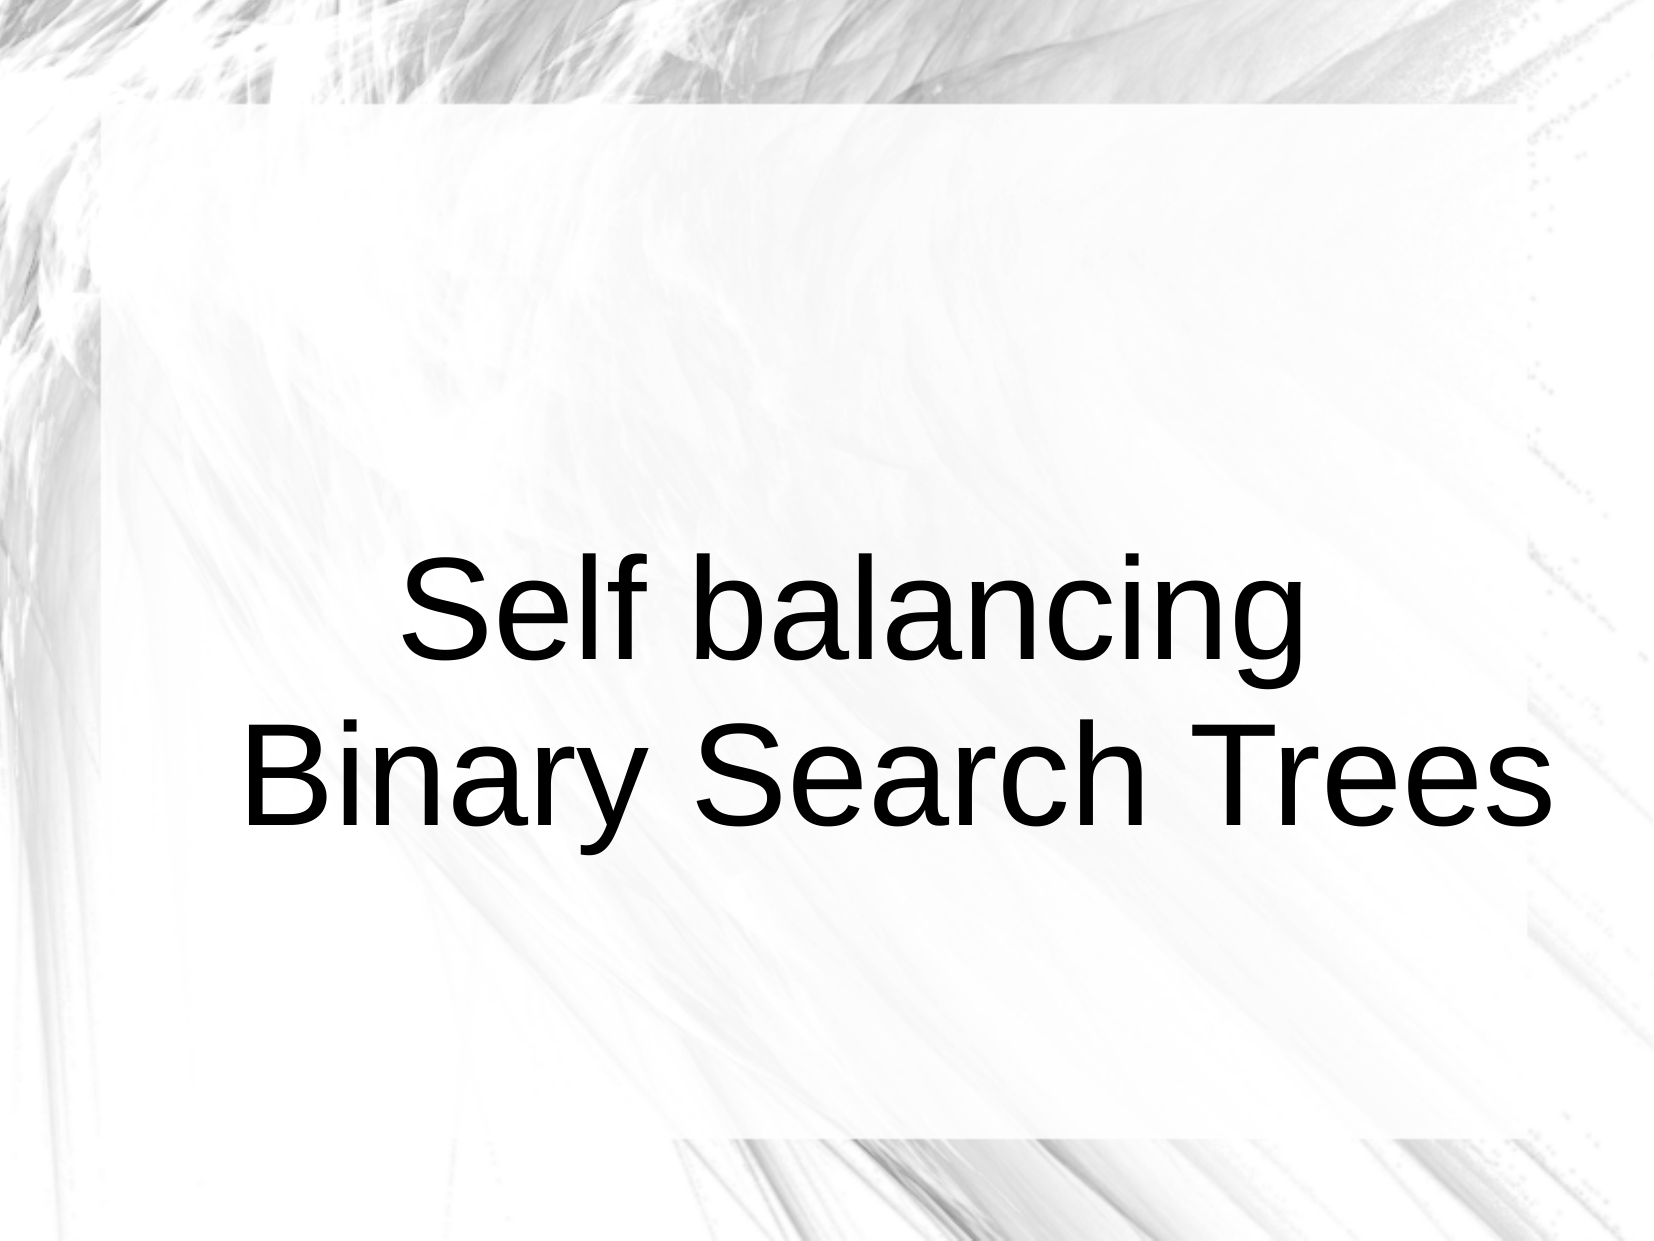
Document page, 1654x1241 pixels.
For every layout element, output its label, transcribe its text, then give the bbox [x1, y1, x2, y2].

picture [0, 0, 1654, 1241]
list Self balancing Binary Search Trees [118, 319, 1571, 1109]
